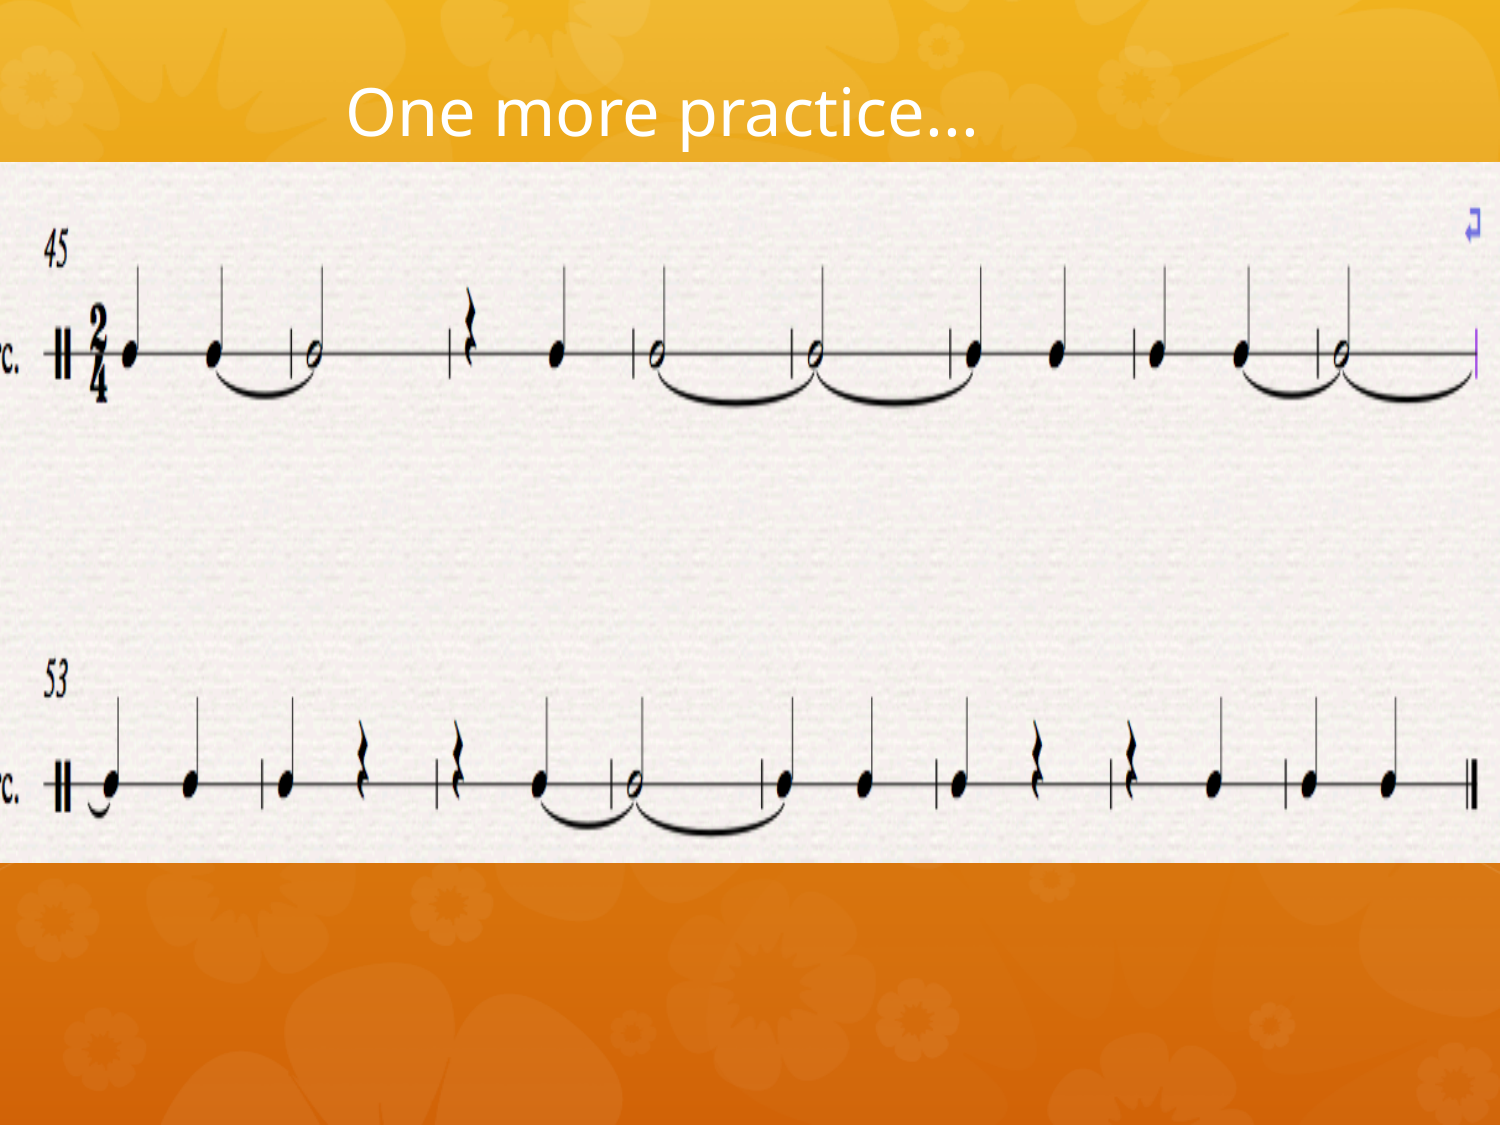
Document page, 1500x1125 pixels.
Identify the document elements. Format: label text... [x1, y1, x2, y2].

text_box One more practice... [0, 62, 1325, 153]
picture [0, 0, 1500, 1125]
